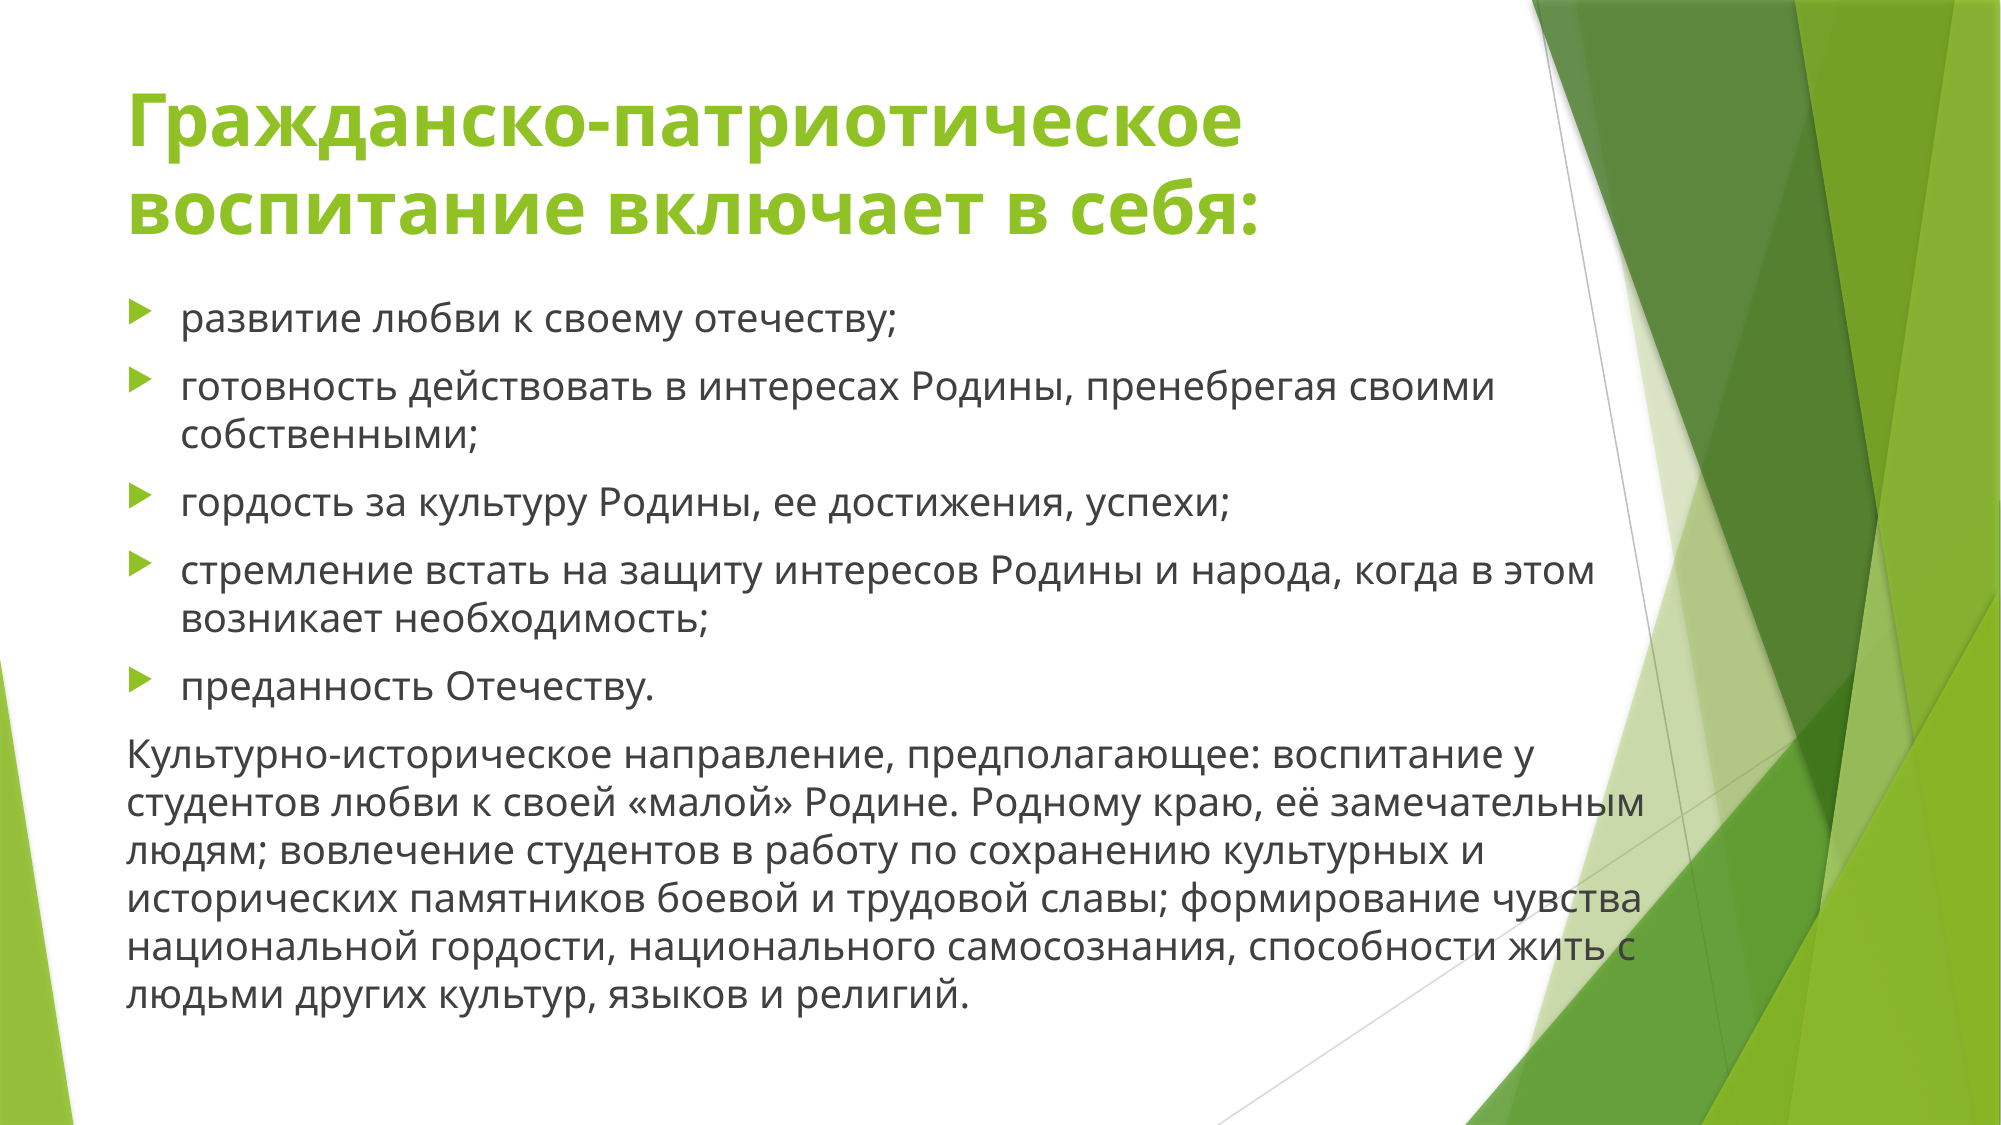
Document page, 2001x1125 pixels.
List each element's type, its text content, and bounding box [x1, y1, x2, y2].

title Гражданско-патриотическое воспитание включает в себя: [111, 65, 1553, 258]
list развитие любви к своему отечеству; готовность действовать в интересах Родины, пренебрегая своими собственными; гордость за культуру Родины, ее достижения, успехи; стремление встать на защиту интересов Родины и народа, когда в этом возникает необходимость; преданность Отечеству. Культурно-историческое направление, предполагающее: воспитание у студентов любви к своей «малой» Родине. Родному краю, её замечательным людям; вовлечение студентов в работу по сохранению культурных и исторических памятников боевой и трудовой славы; формирование чувства национальной гордости, национального самосознания, способности жить с людьми других культур, языков и религий. [111, 285, 1678, 1055]
